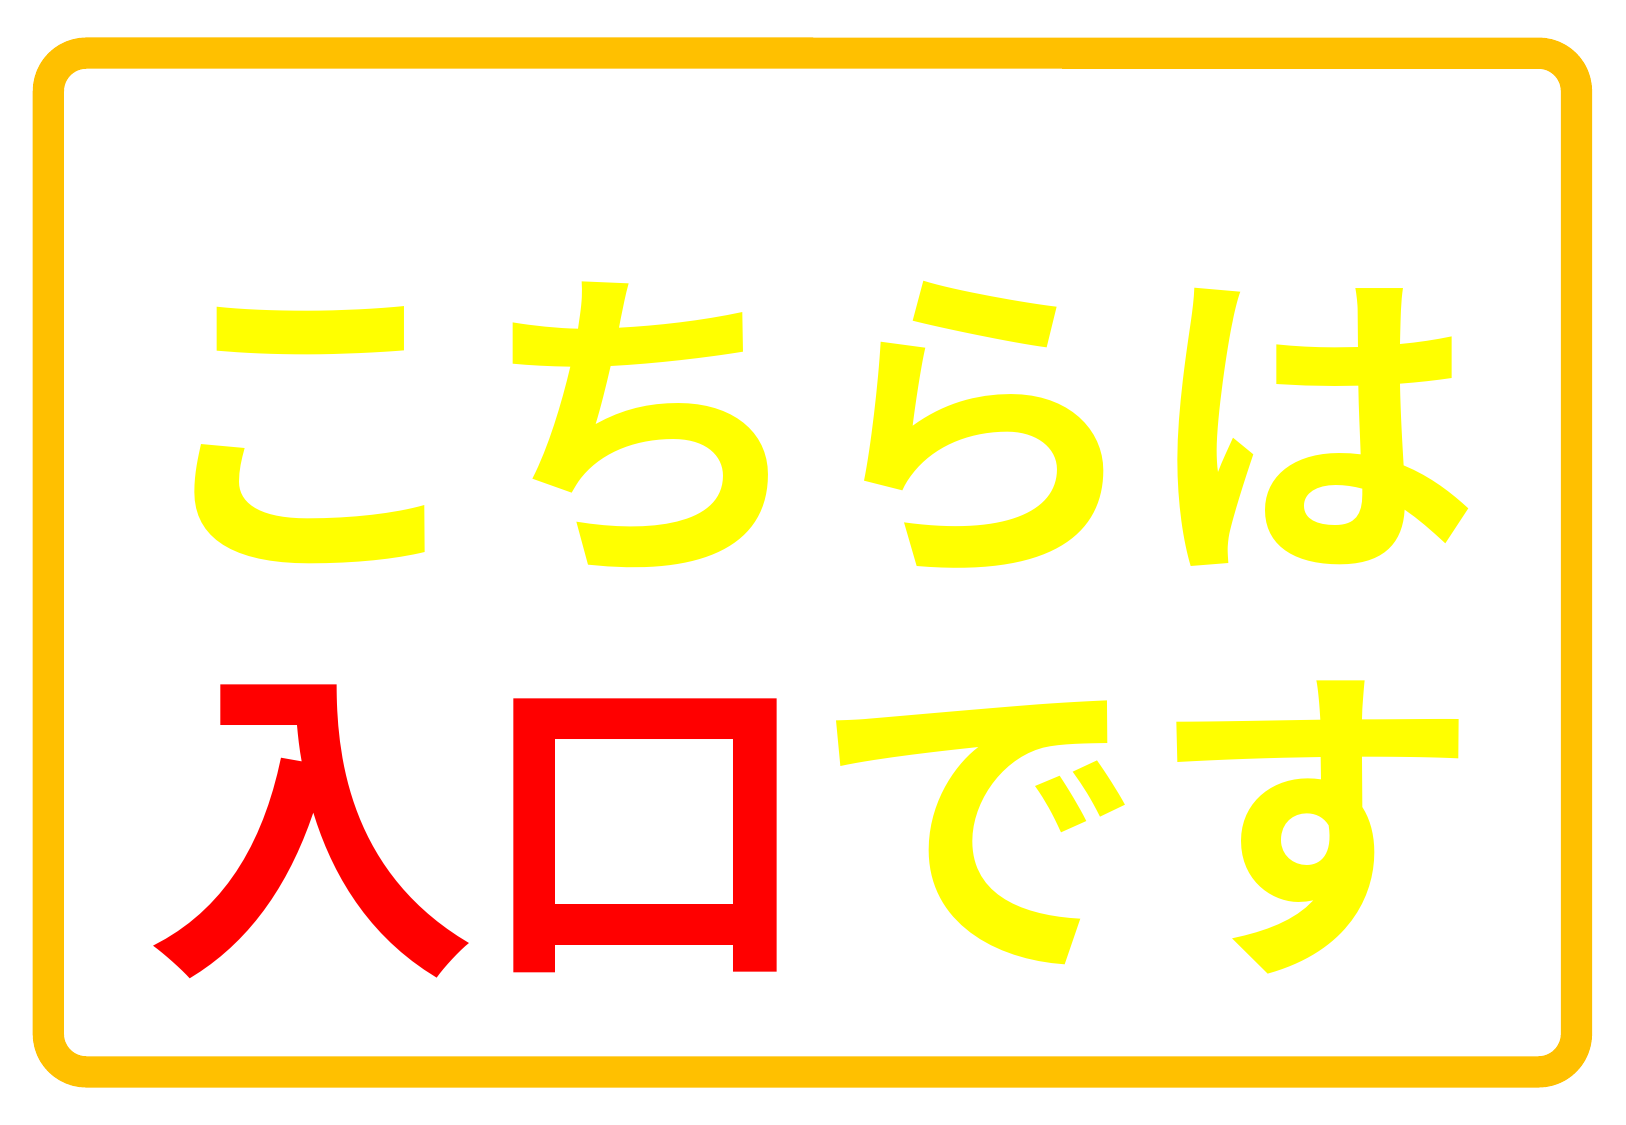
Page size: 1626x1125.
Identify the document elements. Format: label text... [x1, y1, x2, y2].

text_box こちらは 入口です [0, 208, 1625, 1024]
text_box [46, 50, 1579, 208]
text_box [46, 1024, 1579, 1075]
